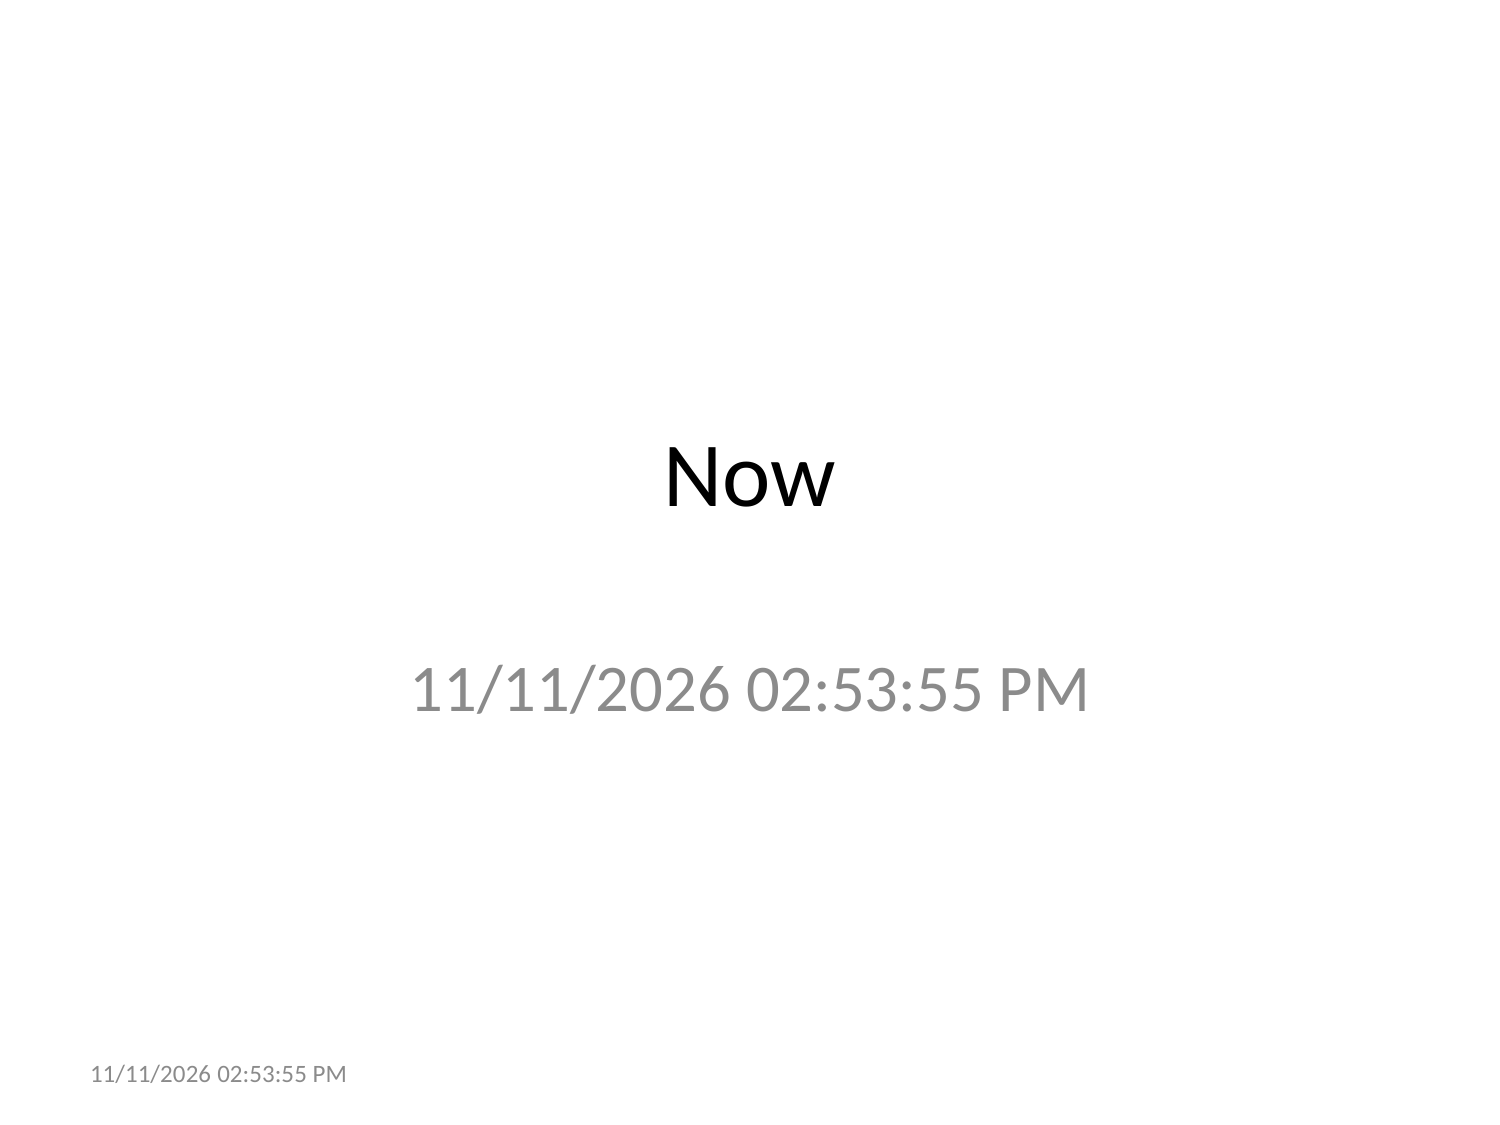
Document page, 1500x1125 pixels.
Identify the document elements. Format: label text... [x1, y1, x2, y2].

subtitle 2011-12-19 10:20:04 AM [225, 637, 1275, 925]
title Now [112, 349, 1388, 591]
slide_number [75, 1042, 425, 1103]
